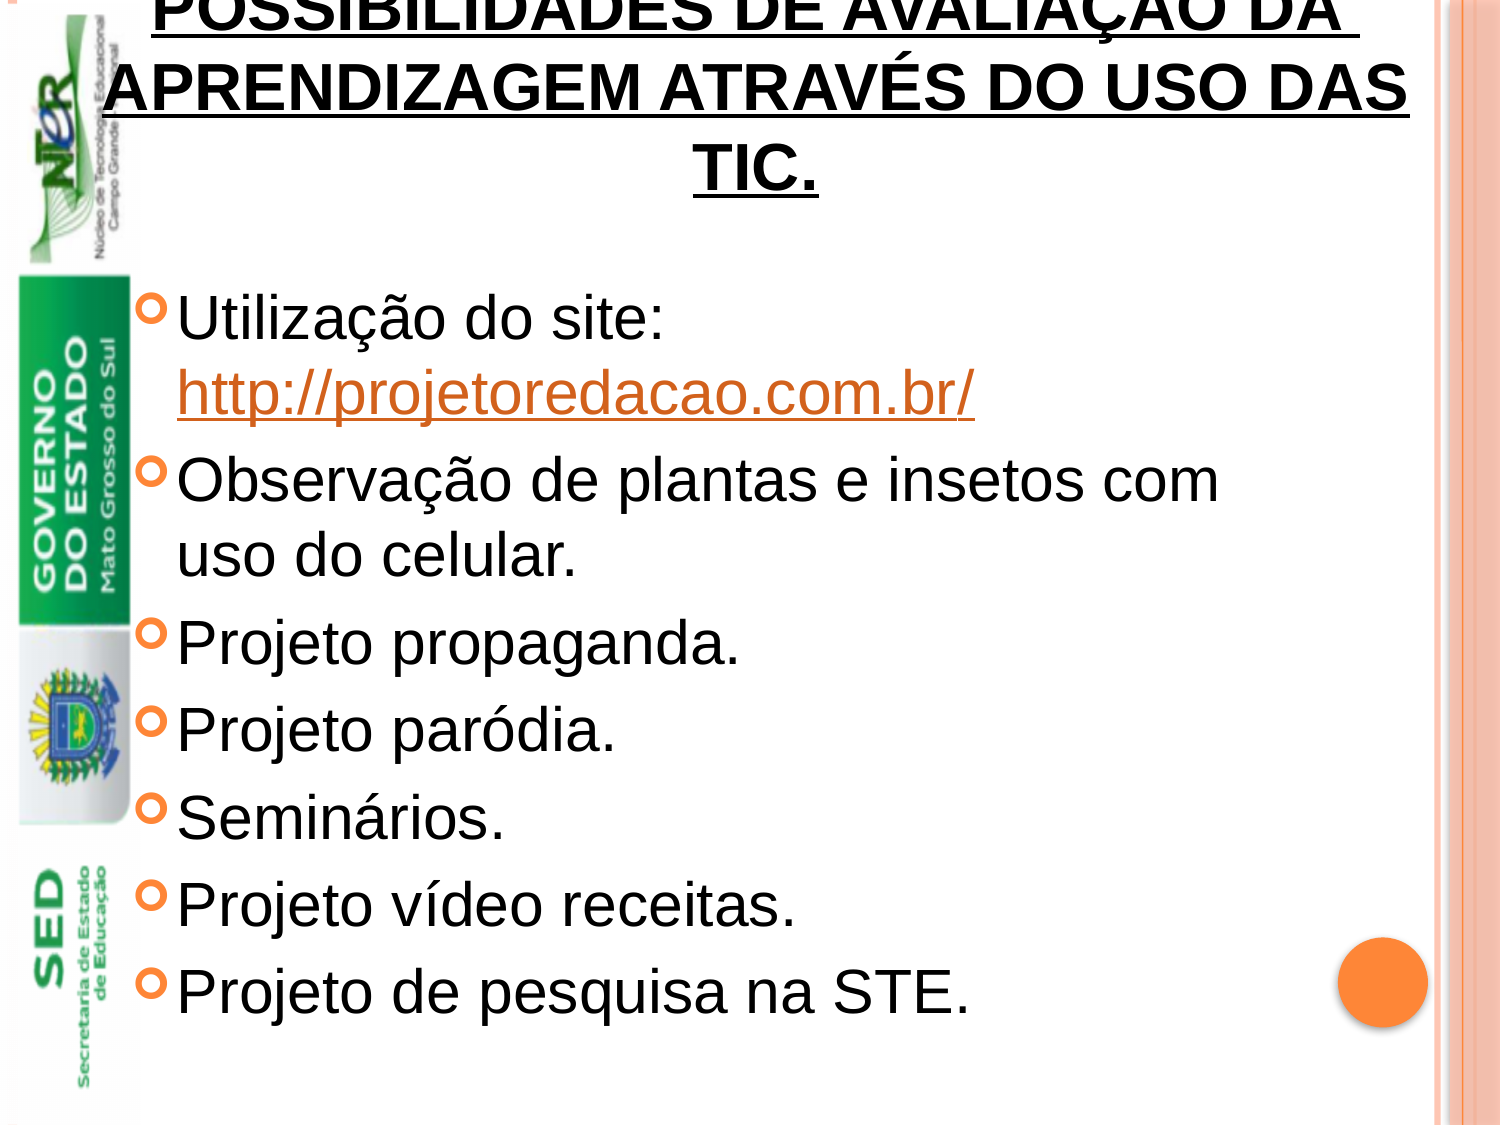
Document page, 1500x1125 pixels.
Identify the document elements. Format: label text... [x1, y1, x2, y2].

list Utilização do site: http://projetoredacao.com.br/ Observação de plantas e insetos com uso do celular. Projeto propaganda. Projeto paródia. Seminários. Projeto vídeo receitas. Projeto de pesquisa na STE. [117, 269, 1343, 1069]
title Possibilidades de Avaliação da aprendizagem através do uso das TIC. [82, 0, 1430, 211]
picture [0, 491, 634, 634]
